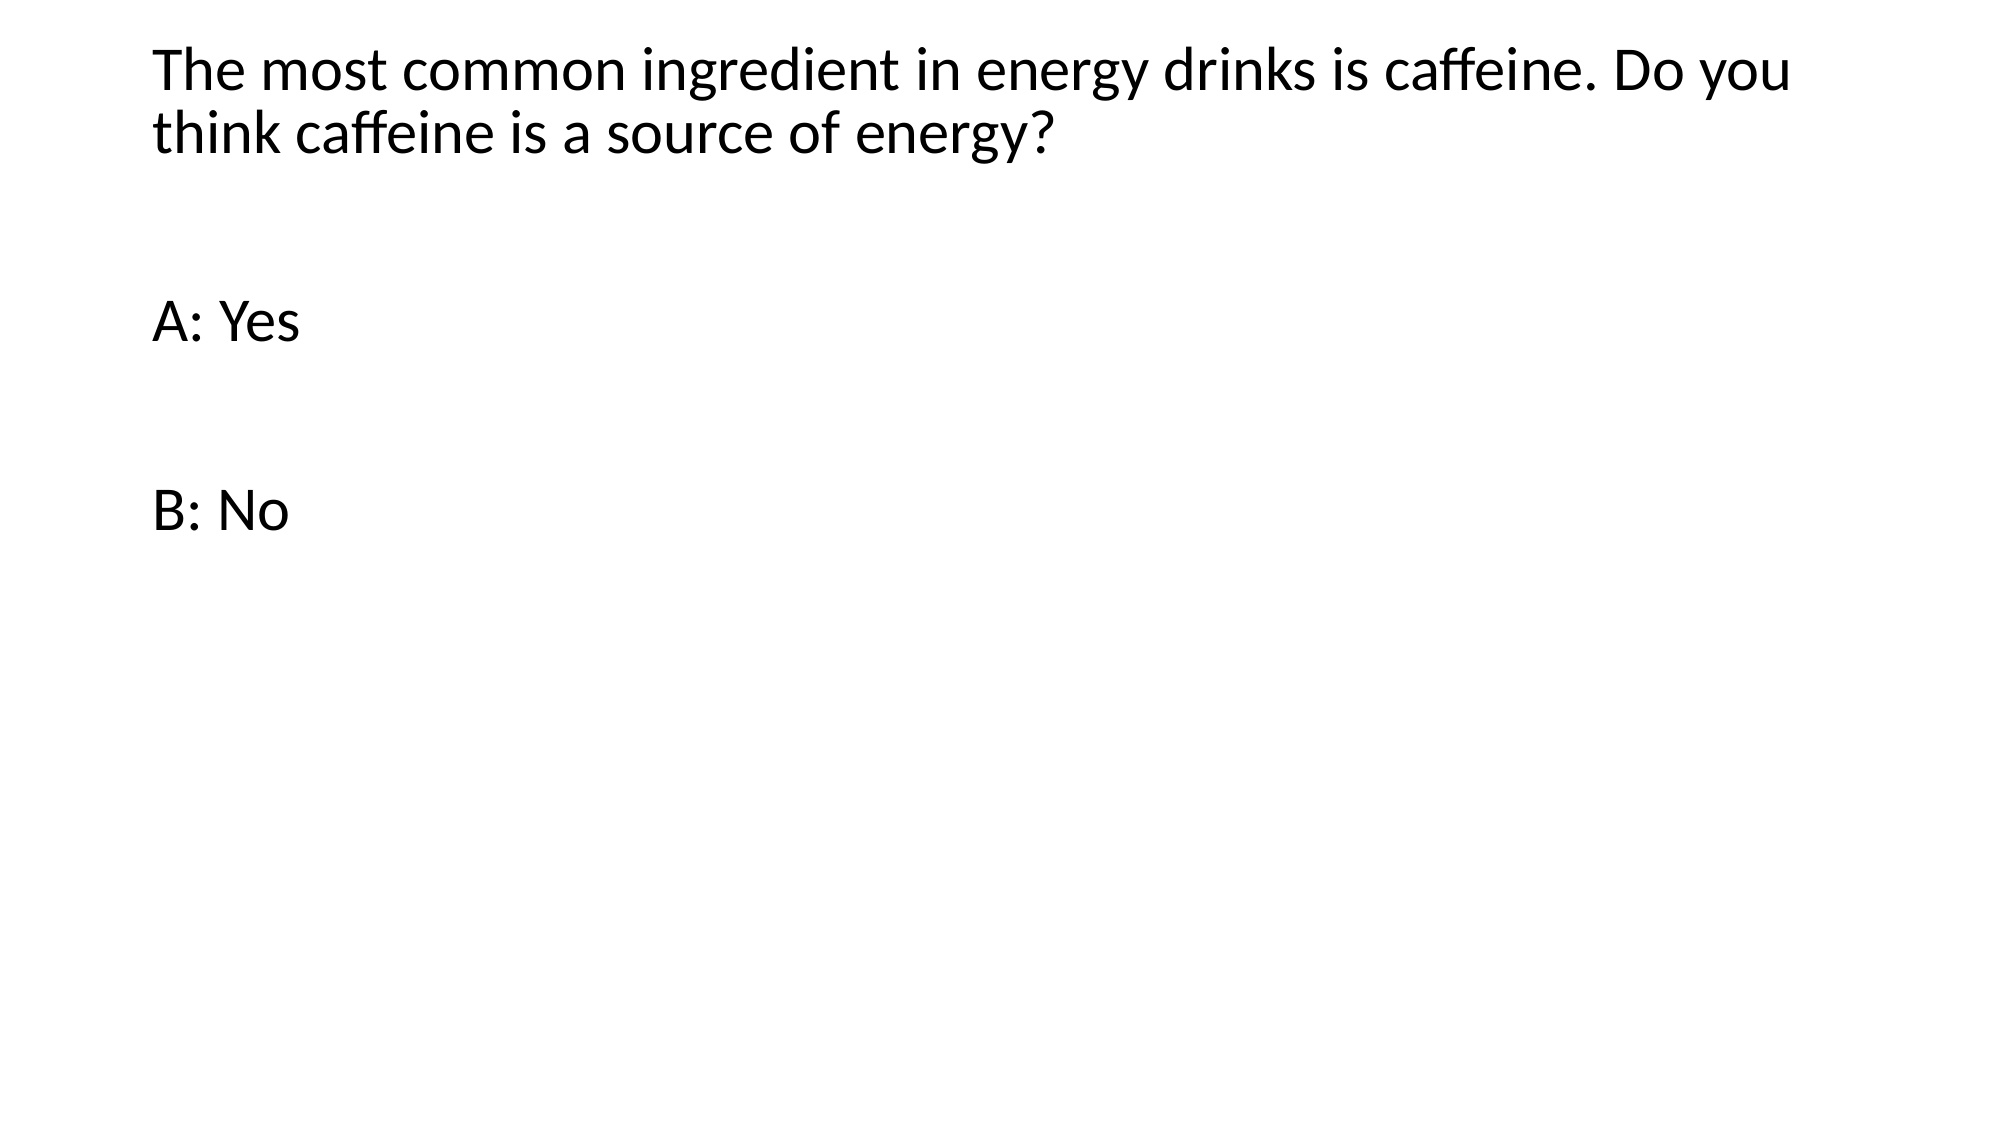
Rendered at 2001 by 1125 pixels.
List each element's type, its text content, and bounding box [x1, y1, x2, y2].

table_header The most common ingredient in energy drinks is caffeine. Do you think caffeine is a source of energy? A: Yes B: No [137, 36, 1862, 553]
